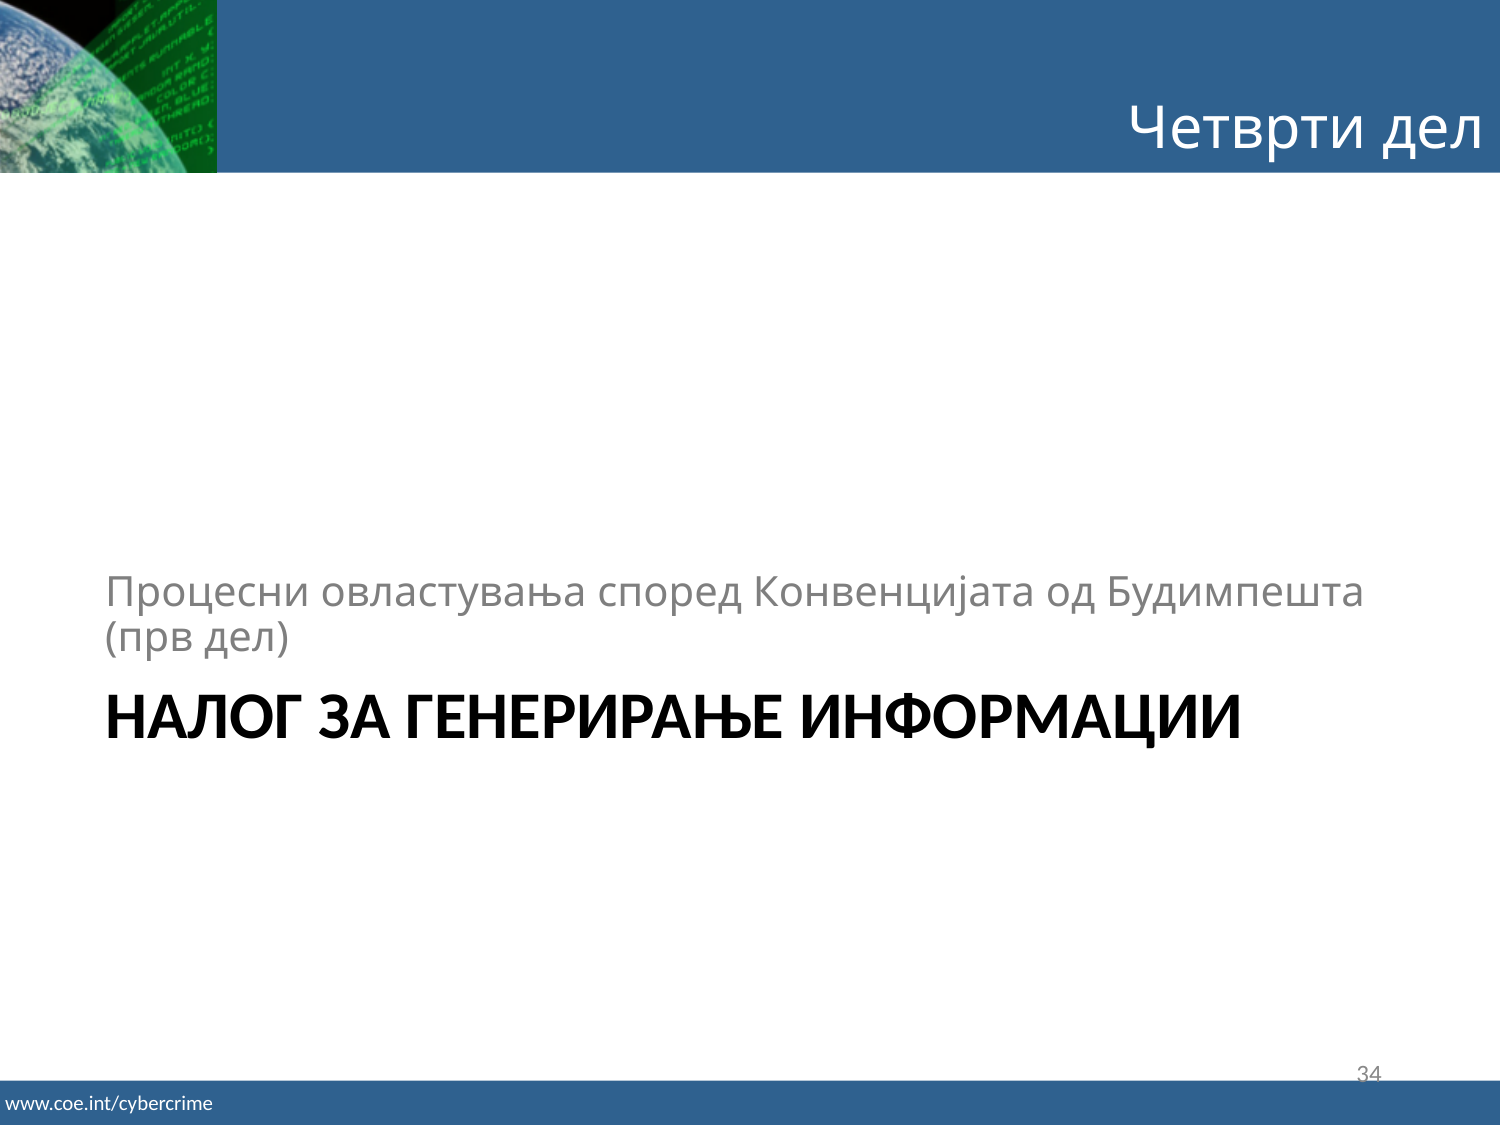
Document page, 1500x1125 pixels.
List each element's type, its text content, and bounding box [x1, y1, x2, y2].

list Процесни овластувања според Конвенцијата од Будимпешта (прв дел) [90, 562, 1385, 635]
slide_number 34 [1059, 1042, 1397, 1103]
title НАЛОГ ЗА ГЕНЕРИРАЊЕ ИНФОРМАЦИИ [90, 673, 1385, 920]
picture [0, 0, 217, 173]
list Четврти дел [461, 0, 1500, 170]
